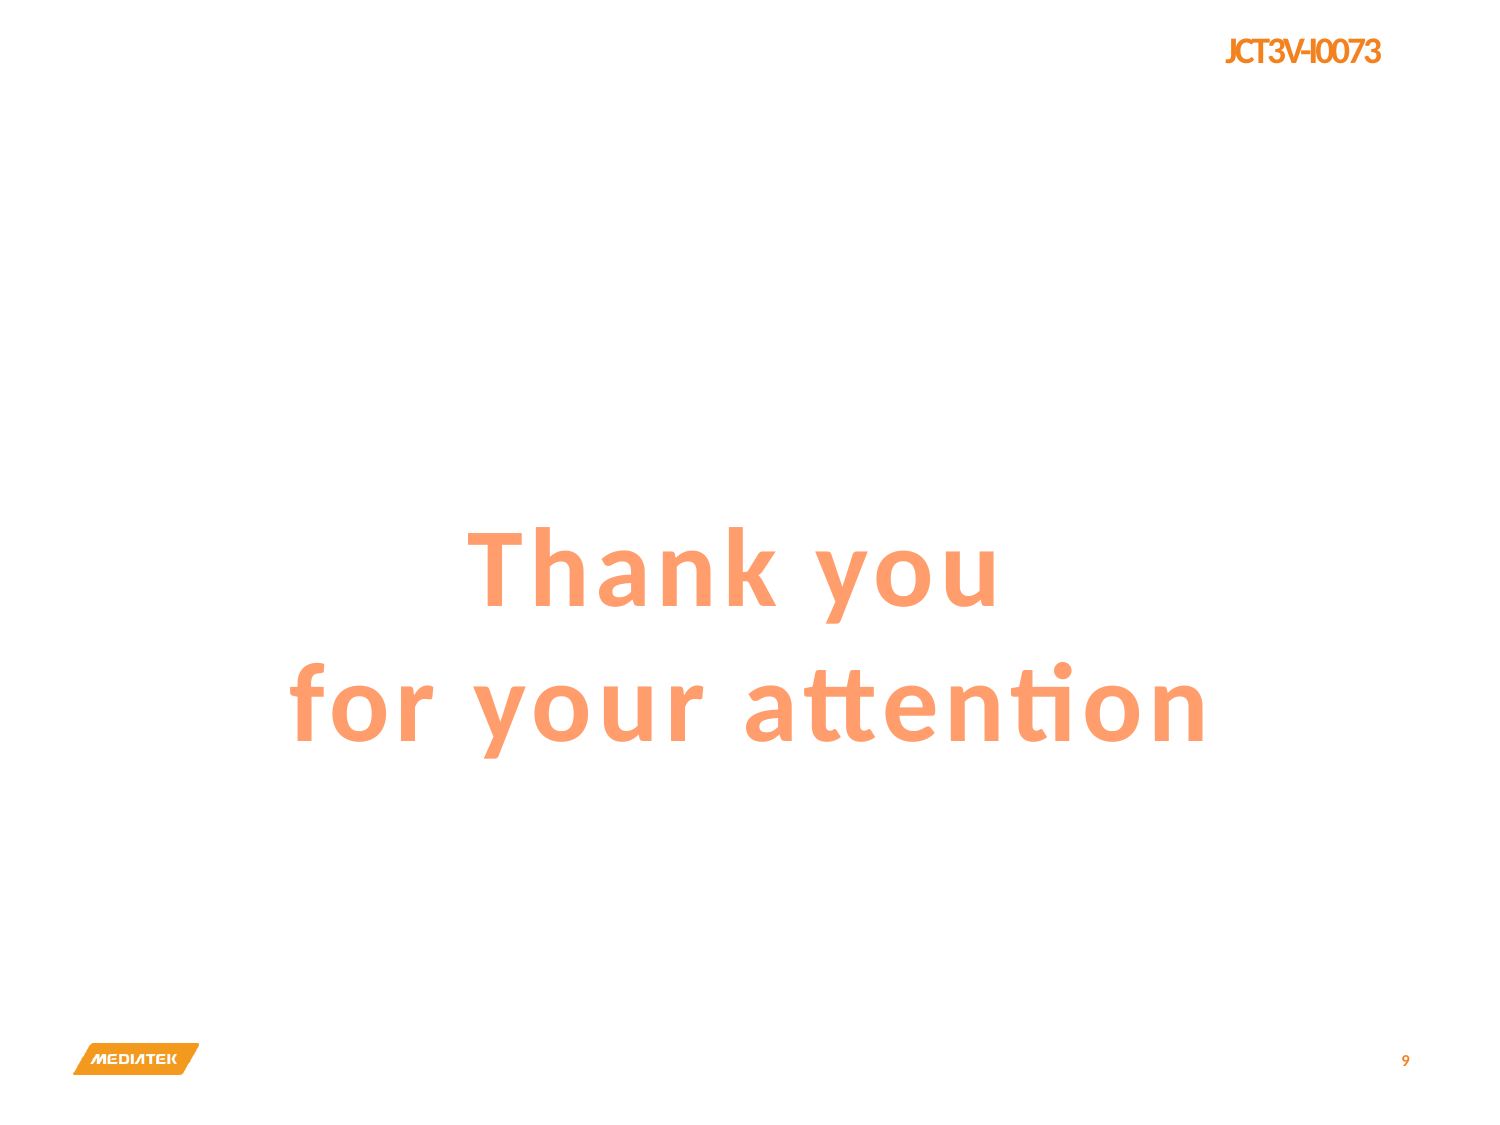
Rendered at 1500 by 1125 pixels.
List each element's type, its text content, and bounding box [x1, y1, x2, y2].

text_box Thank you for your attention [274, 486, 1226, 772]
slide_number 9 [1251, 1029, 1425, 1090]
picture [73, 1043, 199, 1075]
